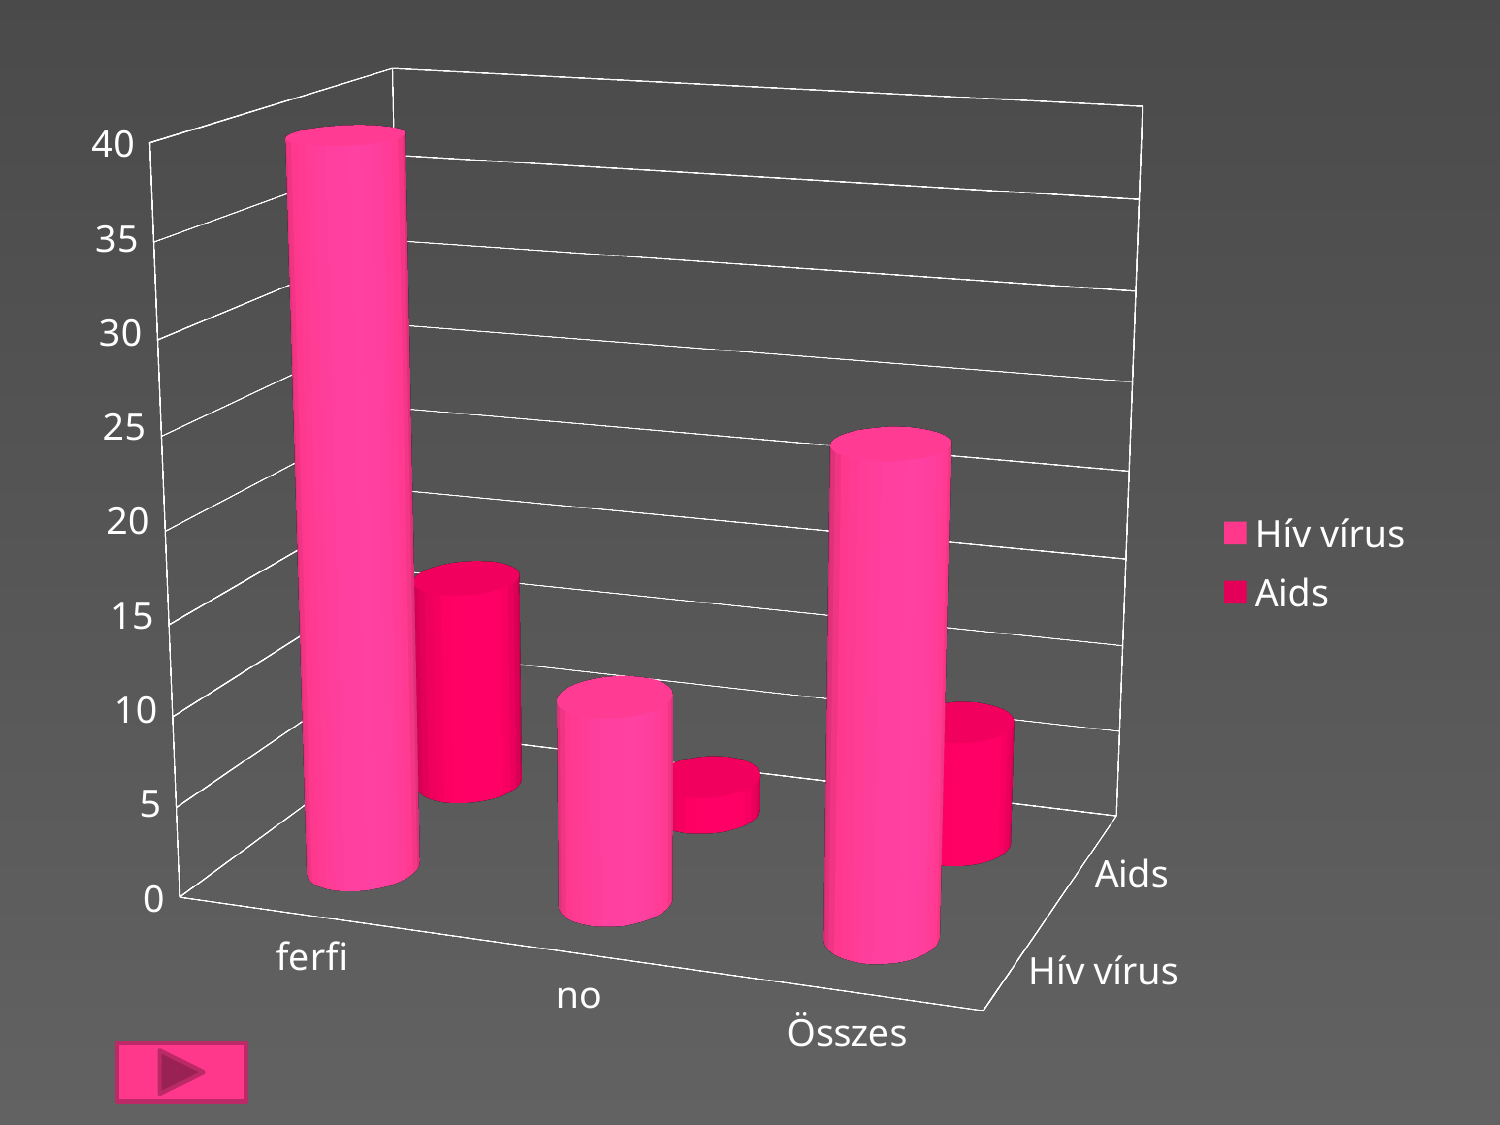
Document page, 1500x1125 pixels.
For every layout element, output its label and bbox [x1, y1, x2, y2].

chart [58, 46, 1430, 1079]
text_box [115, 1080, 248, 1104]
